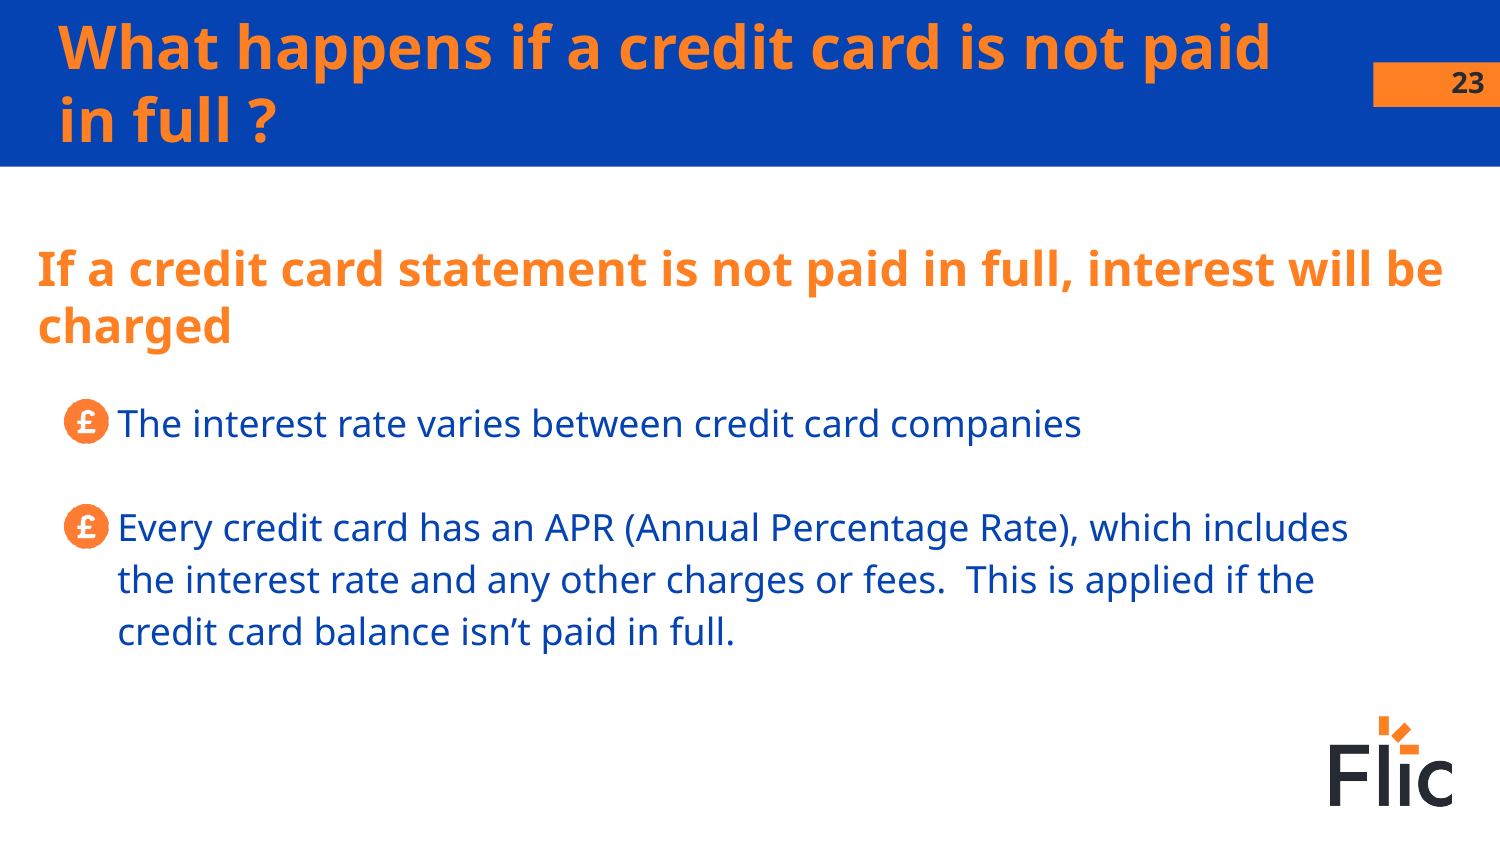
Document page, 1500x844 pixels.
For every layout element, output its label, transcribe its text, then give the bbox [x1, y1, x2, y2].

picture [63, 398, 109, 444]
picture [63, 503, 109, 550]
text_box The interest rate varies between credit card companies Every credit card has an APR (Annual Percentage Rate), which includes the interest rate and any other charges or fees. This is applied if the credit card balance isn’t paid in full. [85, 378, 1384, 668]
title What happens if a credit card is not paid in full ? [44, 39, 1356, 125]
title If a credit card statement is not paid in full, interest will be charged [22, 253, 1478, 339]
slide_number 23 [1410, 49, 1500, 115]
picture [1330, 716, 1452, 807]
